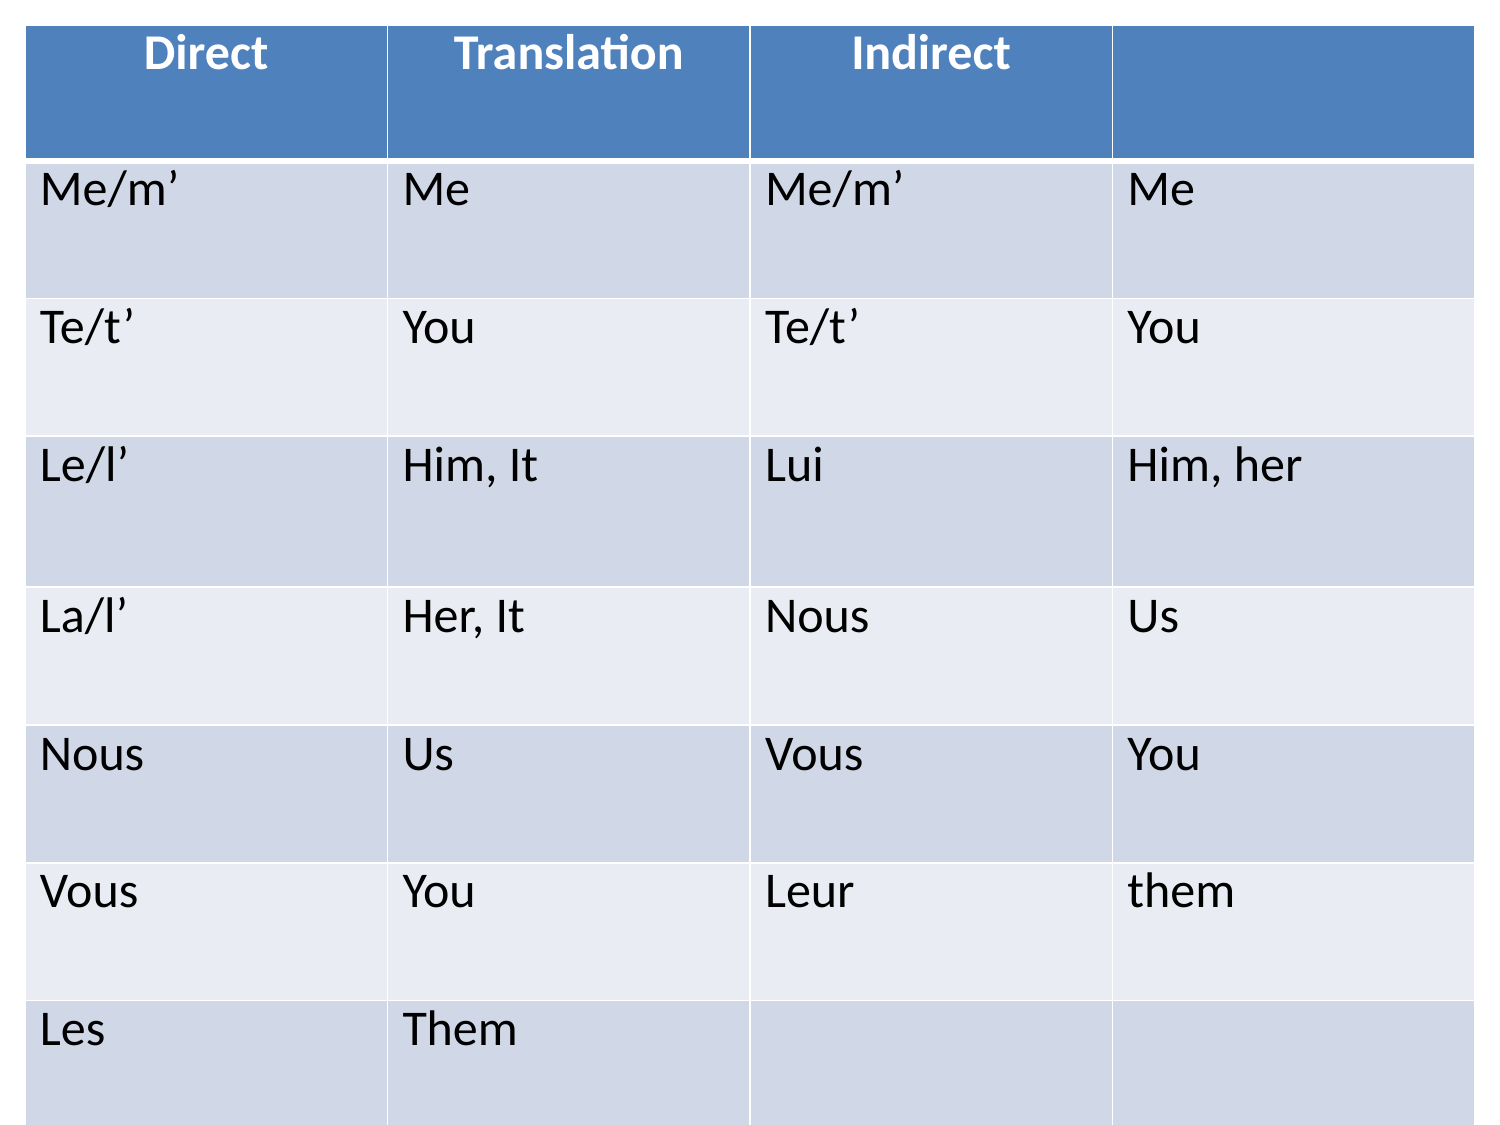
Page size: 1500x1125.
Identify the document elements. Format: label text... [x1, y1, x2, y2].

table_cell Le/l’ [26, 437, 387, 586]
table_cell Her, It [388, 588, 749, 724]
table_cell Les [26, 1001, 387, 1125]
table_cell Him, her [1113, 437, 1474, 586]
table_cell Lui [751, 437, 1112, 586]
table_cell Te/t’ [26, 299, 387, 435]
table_header Direct [26, 26, 387, 158]
table_cell Nous [751, 588, 1112, 724]
table_cell Me/m’ [751, 164, 1112, 298]
table_cell Me/m’ [26, 164, 387, 298]
table_header Indirect [751, 26, 1112, 158]
table_header Translation [388, 26, 749, 158]
table_cell [1113, 1001, 1474, 1125]
table_cell [751, 1001, 1112, 1125]
table_header [1113, 26, 1474, 158]
table_cell Me [388, 164, 749, 298]
table_cell Vous [26, 864, 387, 1000]
table_cell You [1113, 726, 1474, 862]
table_cell Us [1113, 588, 1474, 724]
table_cell Vous [751, 726, 1112, 862]
table_cell Leur [751, 864, 1112, 1000]
table_cell You [1113, 299, 1474, 435]
table_cell them [1113, 864, 1474, 1000]
table_cell You [388, 864, 749, 1000]
table_cell Nous [26, 726, 387, 862]
table_cell Him, It [388, 437, 749, 586]
table_cell Them [388, 1001, 749, 1125]
table_cell You [388, 299, 749, 435]
table_cell Us [388, 726, 749, 862]
table_cell Me [1113, 164, 1474, 298]
table_cell La/l’ [26, 588, 387, 724]
table_cell Te/t’ [751, 299, 1112, 435]
